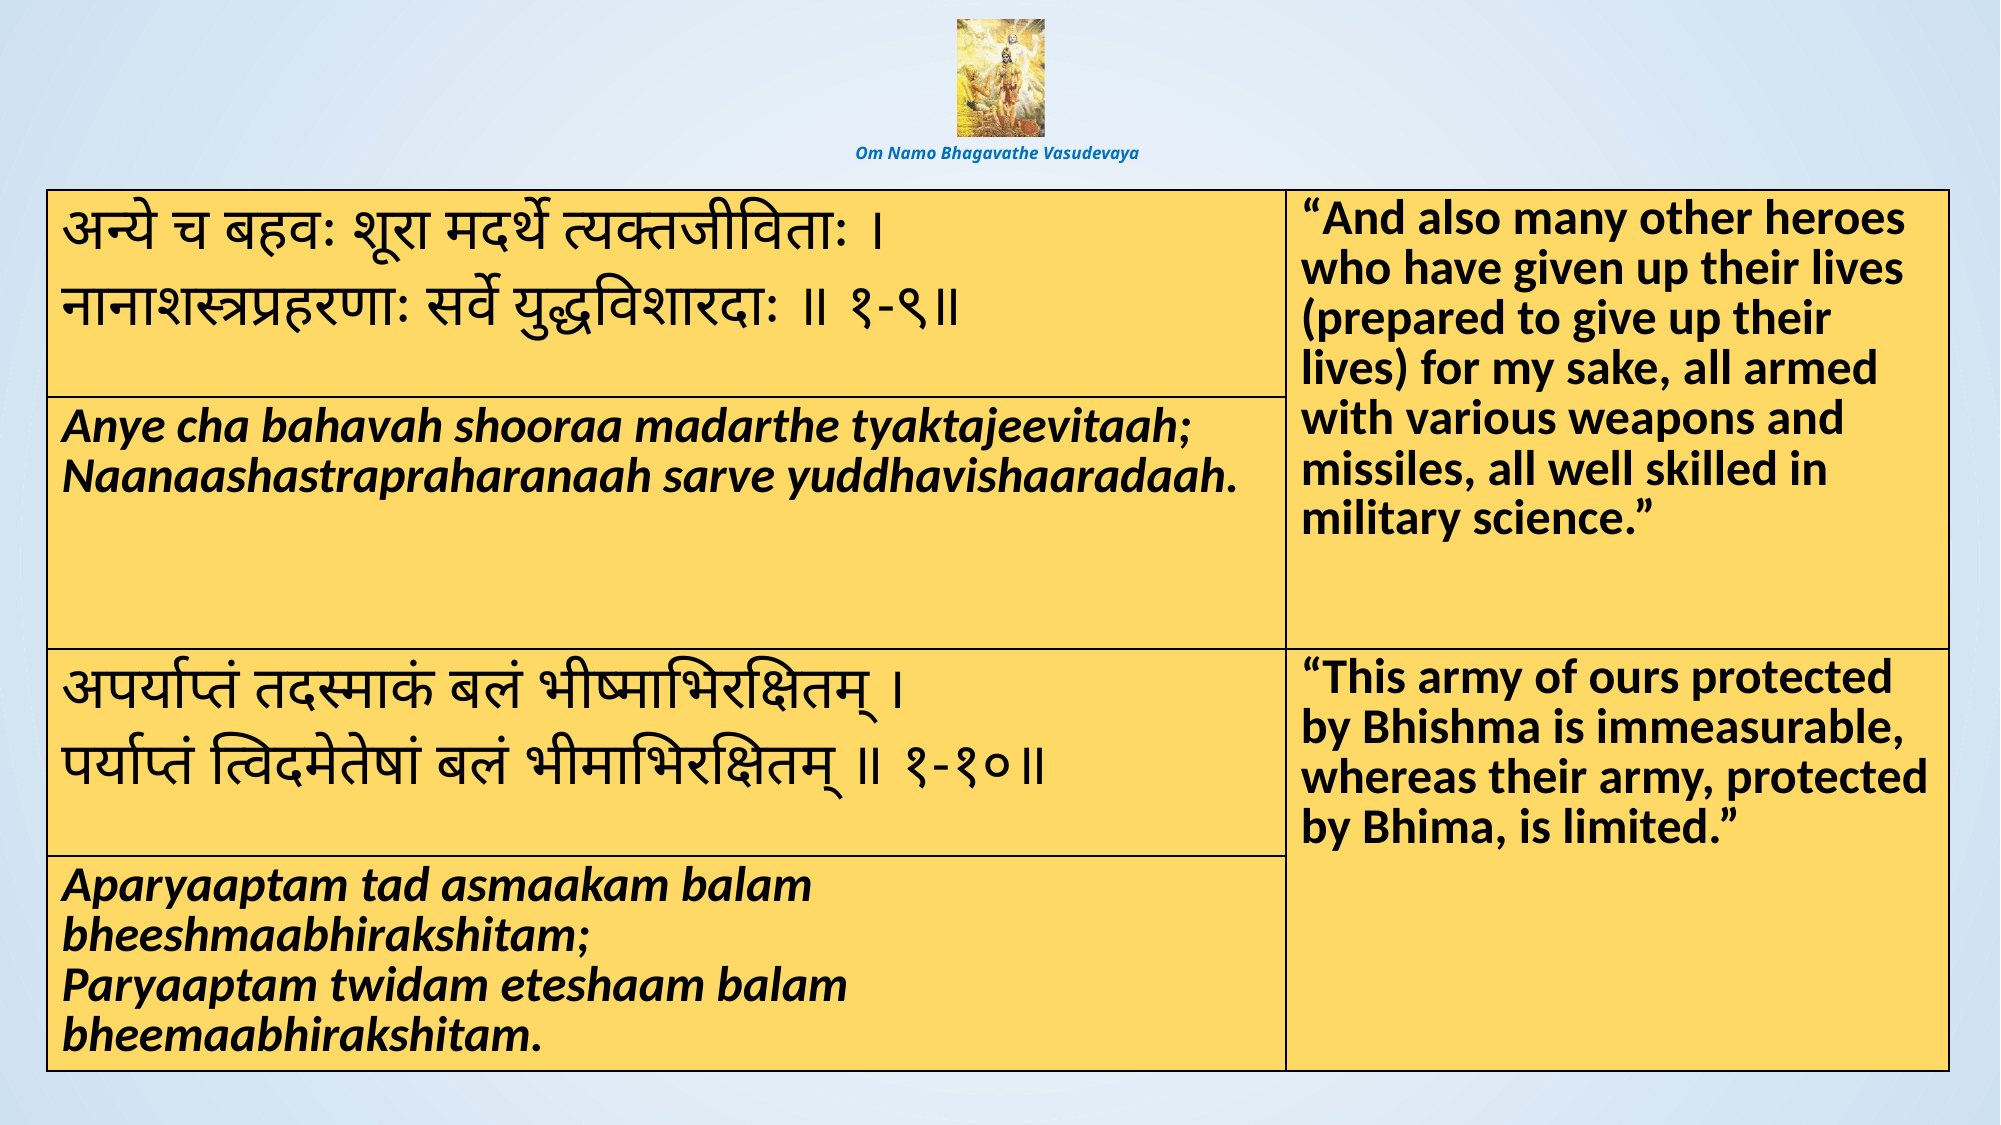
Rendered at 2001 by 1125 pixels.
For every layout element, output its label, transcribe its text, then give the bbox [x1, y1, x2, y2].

table_header “This army of ours protected by Bhishma is immeasurable, whereas their army, protected by Bhima, is limited.” [1287, 650, 1948, 1070]
table_header “And also many other heroes who have given up their lives (prepared to give up their lives) for my sake, all armed with various weapons and missiles, all well skilled in military science.” [1287, 191, 1948, 648]
title Om Namo Bhagavathe Vasudevaya [135, 136, 1861, 171]
table_header अपर्याप्तं तदस्माकं बलं भीष्माभिरक्षितम् । पर्याप्तं त्विदमेतेषां बलं भीमाभिरक्षितम् ॥ १-१०॥ [48, 650, 1285, 855]
table_header अन्ये च बहवः शूरा मदर्थे त्यक्तजीविताः । नानाशस्त्रप्रहरणाः सर्वे युद्धविशारदाः ॥ १-९॥ [48, 191, 1285, 396]
table_cell Anye cha bahavah shooraa madarthe tyaktajeevitaah; Naanaashastrapraharanaah sarve yuddhavishaaradaah. [48, 398, 1285, 648]
table_cell Aparyaaptam tad asmaakam balam bheeshmaabhirakshitam; Paryaaptam twidam eteshaam balam bheemaabhirakshitam. [48, 857, 1285, 1070]
picture [957, 19, 1045, 136]
